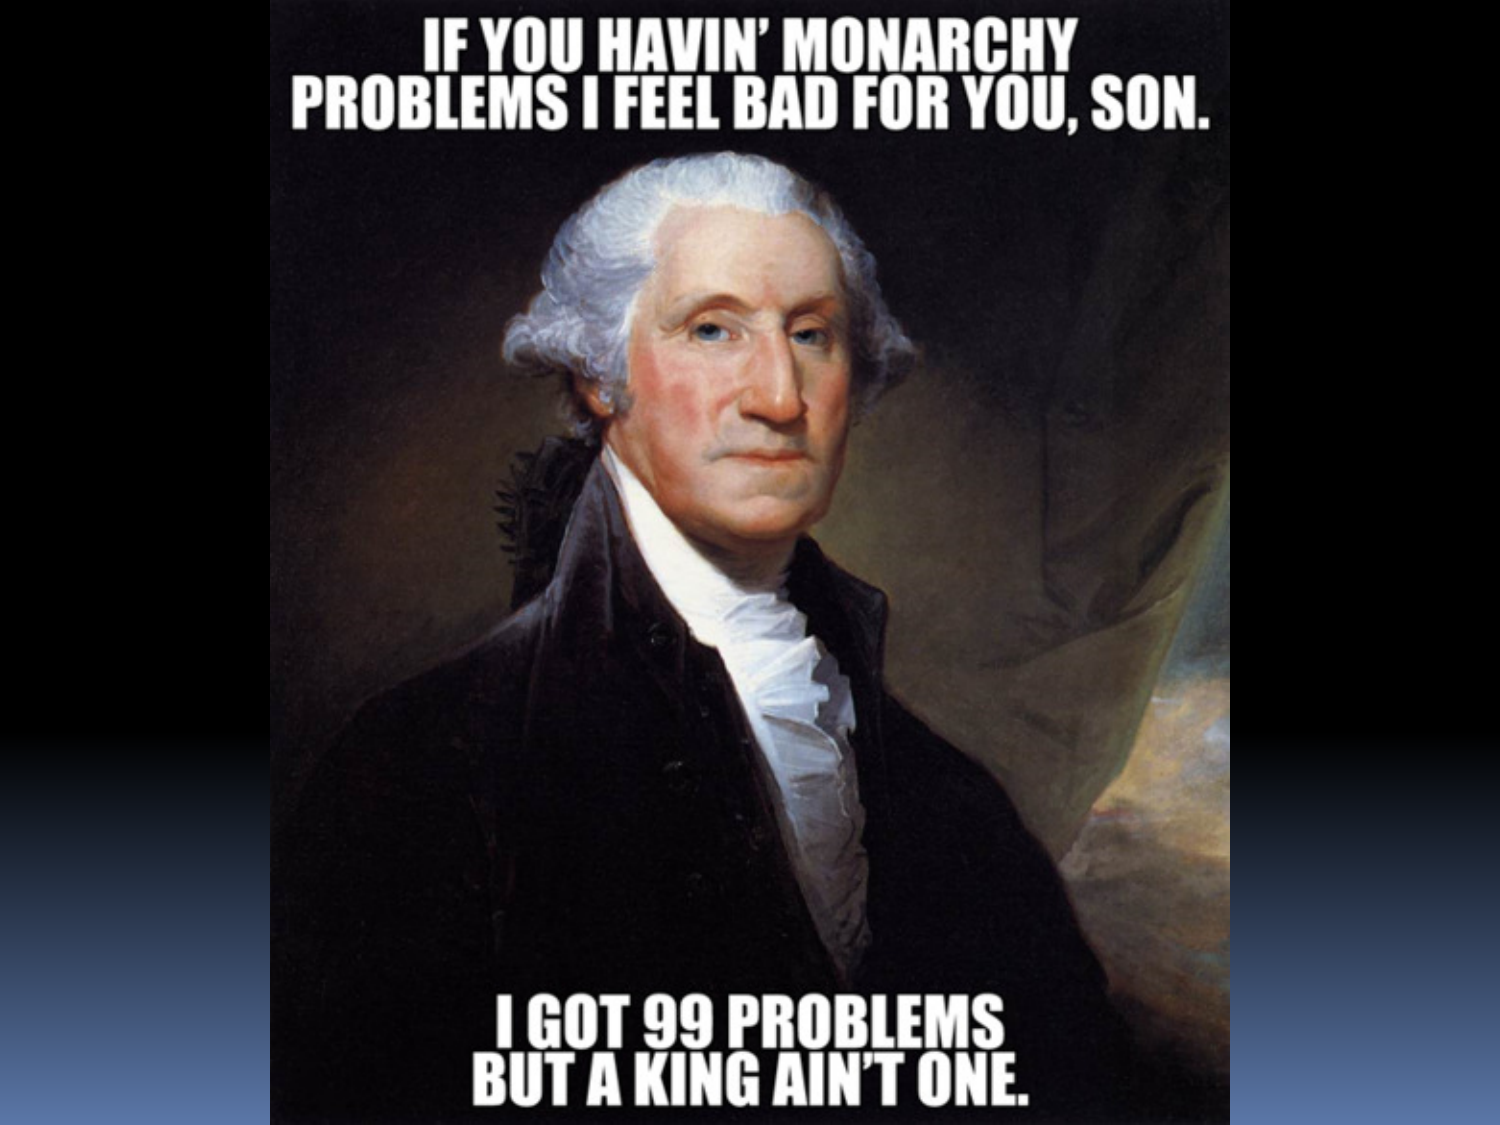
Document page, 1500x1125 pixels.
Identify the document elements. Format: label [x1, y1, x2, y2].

picture [269, 0, 1231, 1125]
